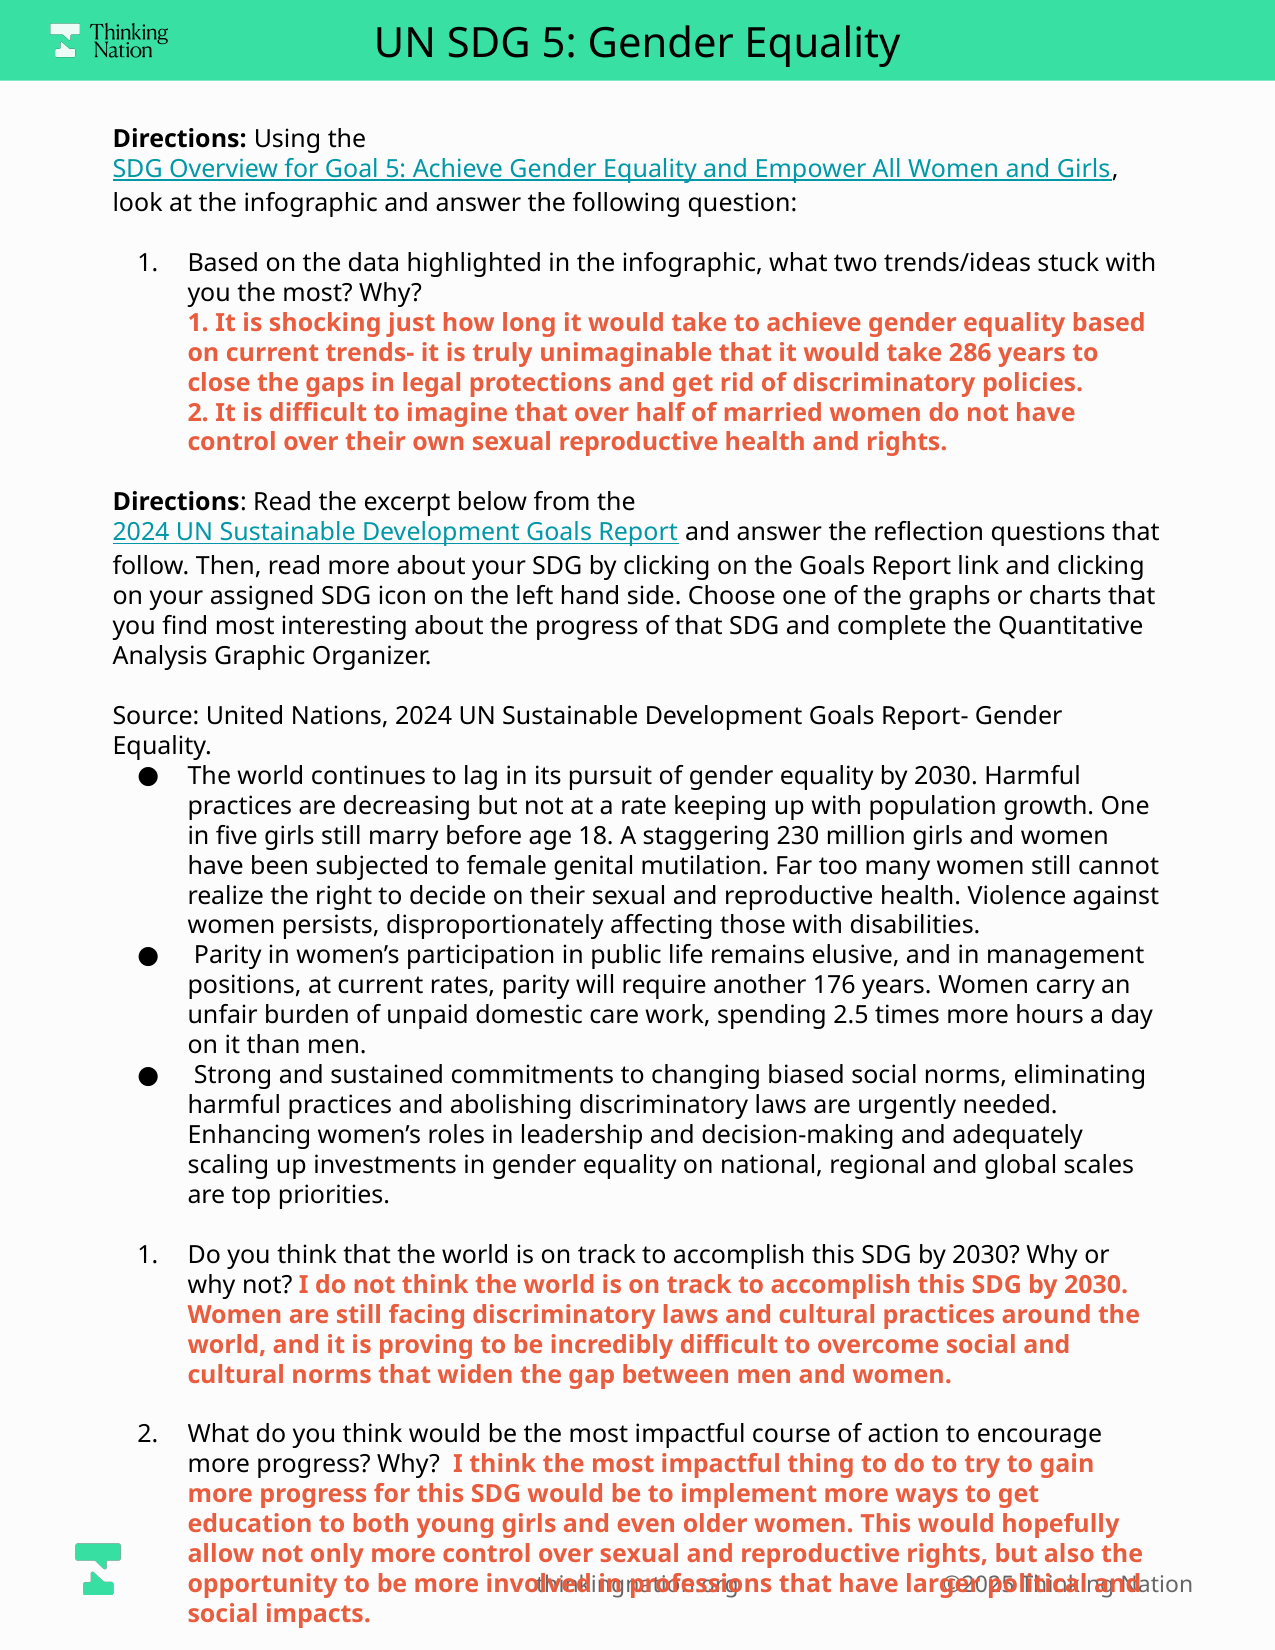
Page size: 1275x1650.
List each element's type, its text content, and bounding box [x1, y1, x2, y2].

text_box ©2025 Thinking Nation [1178, 1553, 1210, 1605]
picture [62, 1533, 134, 1605]
picture [36, 12, 172, 69]
text_box Directions: Using the SDG Overview for Goal 5: Achieve Gender Equality and Empower All Women and Girls, look at the infographic and answer the following question: Based on the data highlighted in the infographic, what two trends/ideas stuck with you the most? Why? 1. It is shocking just how long it would take to achieve gender equality based on current trends- it is truly unimaginable that it would take 286 years to close the gaps in legal protections and get rid of discriminatory policies. 2. It is difficult to imagine that over half of married women do not have control over their own sexual reproductive health and rights. Directions: Read the excerpt below from the 2024 UN Sustainable Development Goals Report and answer the reflection questions that follow. Then, read more about your SDG by clicking on the Goals Report link and clicking on your assigned SDG icon on the left hand side. Choose one of the graphs or charts that you find most interesting about the progress of that SDG and complete the Quantitative Analysis Graphic Organizer. Source: United Nations, 2024 UN Sustainable Development Goals Report- Gender Equality. The world continues to lag in its pursuit of gender equality by 2030. Harmful practices are decreasing but not at a rate keeping up with population growth. One in five girls still marry before age 18. A staggering 230 million girls and women have been subjected to female genital mutilation. Far too many women still cannot realize the right to decide on their sexual and reproductive health. Violence against women persists, disproportionately affecting those with disabilities. Parity in women’s participation in public life remains elusive, and in management positions, at current rates, parity will require another 176 years. Women carry an unfair burden of unpaid domestic care work, spending 2.5 times more hours a day on it than men. Strong and sustained commitments to changing biased social norms, eliminating harmful practices and abolishing discriminatory laws are urgently needed. Enhancing women’s roles in leadership and decision-making and adequately scaling up investments in gender equality on national, regional and global scales are top priorities. Do you think that the world is on track to accomplish this SDG by 2030? Why or why not? I do not think the world is on track to accomplish this SDG by 2030. Women are still facing discriminatory laws and cultural practices around the world, and it is proving to be incredibly difficult to overcome social and cultural norms that widen the gap between men and women. What do you think would be the most impactful course of action to encourage more progress? Why? I think the most impactful thing to do to try to gain more progress for this SDG would be to implement more ways to get education to both young girls and even older women. This would hopefully allow not only more control over sexual and reproductive rights, but also the opportunity to be more involved in professions that have larger political and social impacts. [97, 107, 1178, 1650]
text_box UN SDG 5: Gender Equality [0, 0, 1275, 81]
